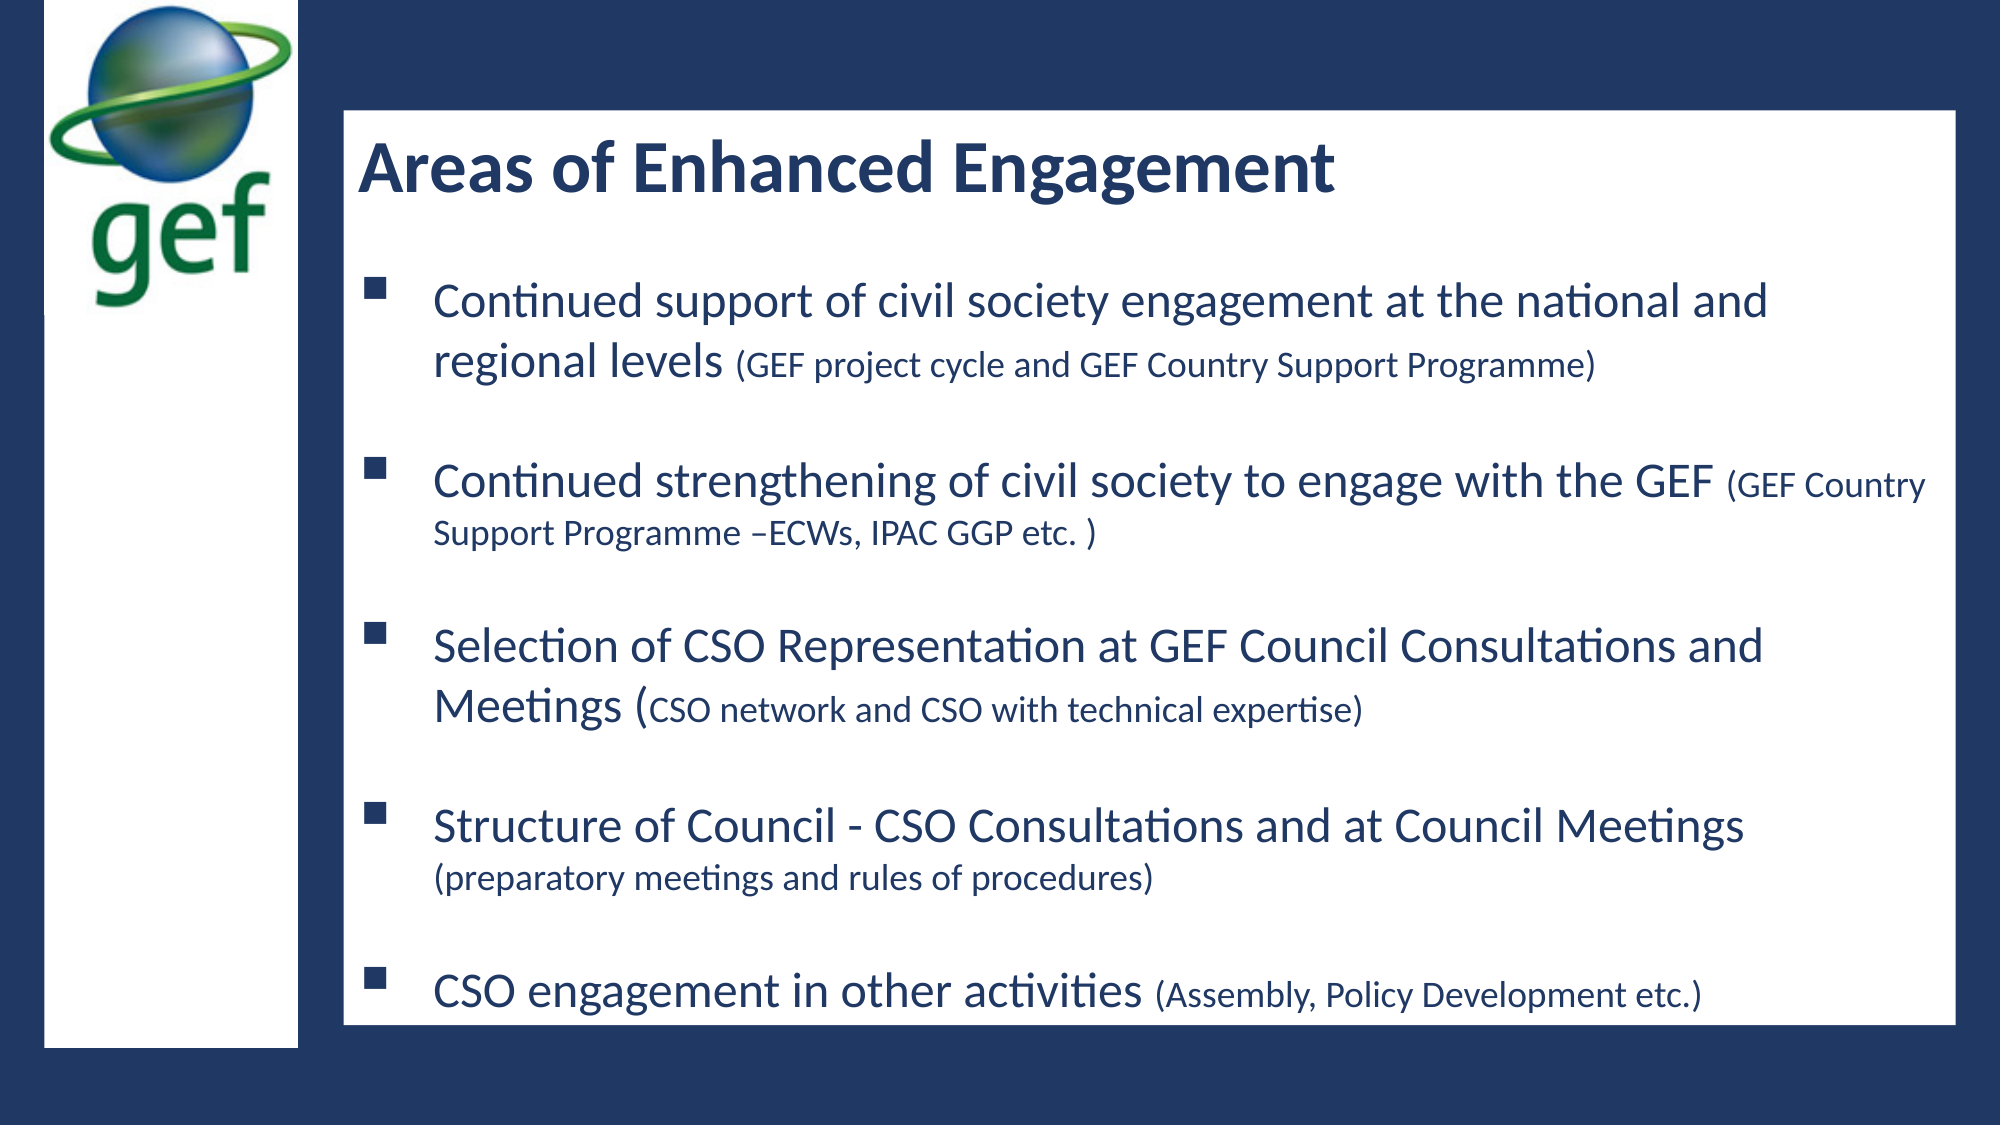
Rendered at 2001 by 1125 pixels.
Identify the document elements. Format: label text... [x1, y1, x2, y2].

picture [44, 0, 298, 315]
text_box Areas of Enhanced Engagement Continued support of civil society engagement at the national and regional levels (GEF project cycle and GEF Country Support Programme) Continued strengthening of civil society to engage with the GEF (GEF Country Support Programme –ECWs, IPAC GGP etc. ) Selection of CSO Representation at GEF Council Consultations and Meetings (CSO network and CSO with technical expertise) Structure of Council - CSO Consultations and at Council Meetings (preparatory meetings and rules of procedures) CSO engagement in other activities (Assembly, Policy Development etc.) [343, 110, 1956, 1026]
title [298, 59, 1863, 278]
text_box [44, 315, 298, 1048]
